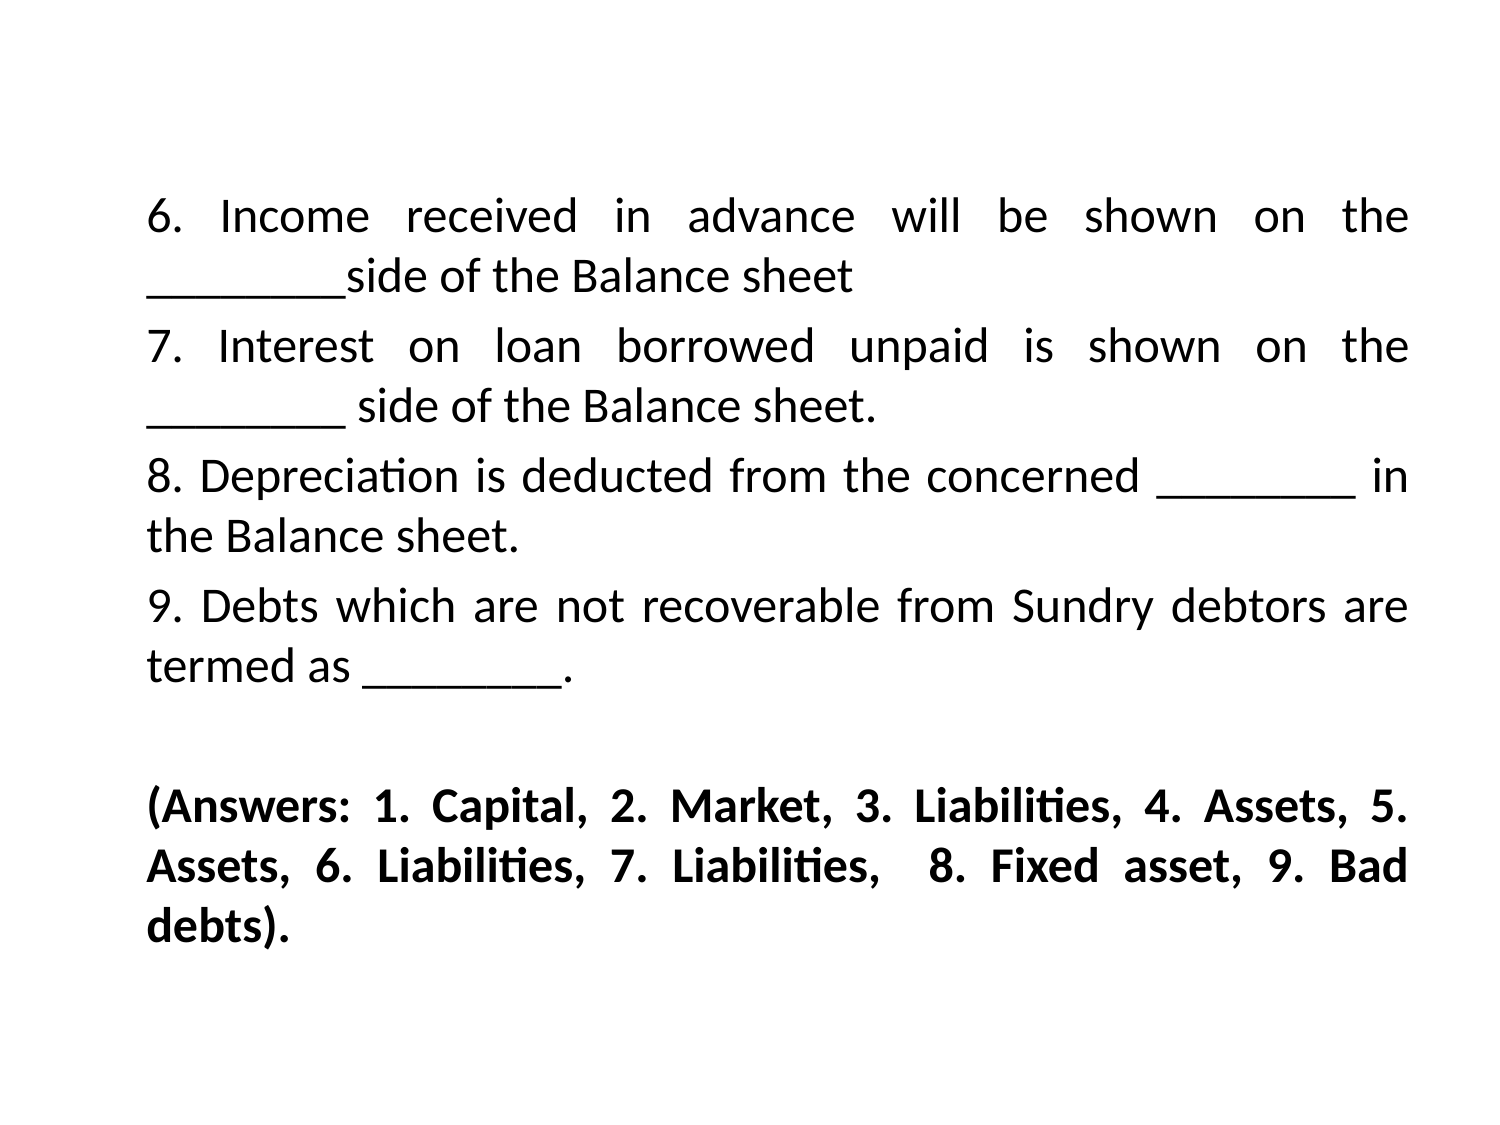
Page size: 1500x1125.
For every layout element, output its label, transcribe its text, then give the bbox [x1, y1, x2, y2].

list 6. Income received in advance will be shown on the ________side of the Balance sheet 7. Interest on loan borrowed unpaid is shown on the ________ side of the Balance sheet. 8. Depreciation is deducted from the concerned ________ in the Balance sheet. 9. Debts which are not recoverable from Sundry debtors are termed as ________. (Answers: 1. Capital, 2. Market, 3. Liabilities, 4. Assets, 5. Assets, 6. Liabilities, 7. Liabilities, 8. Fixed asset, 9. Bad debts). [75, 174, 1425, 1088]
